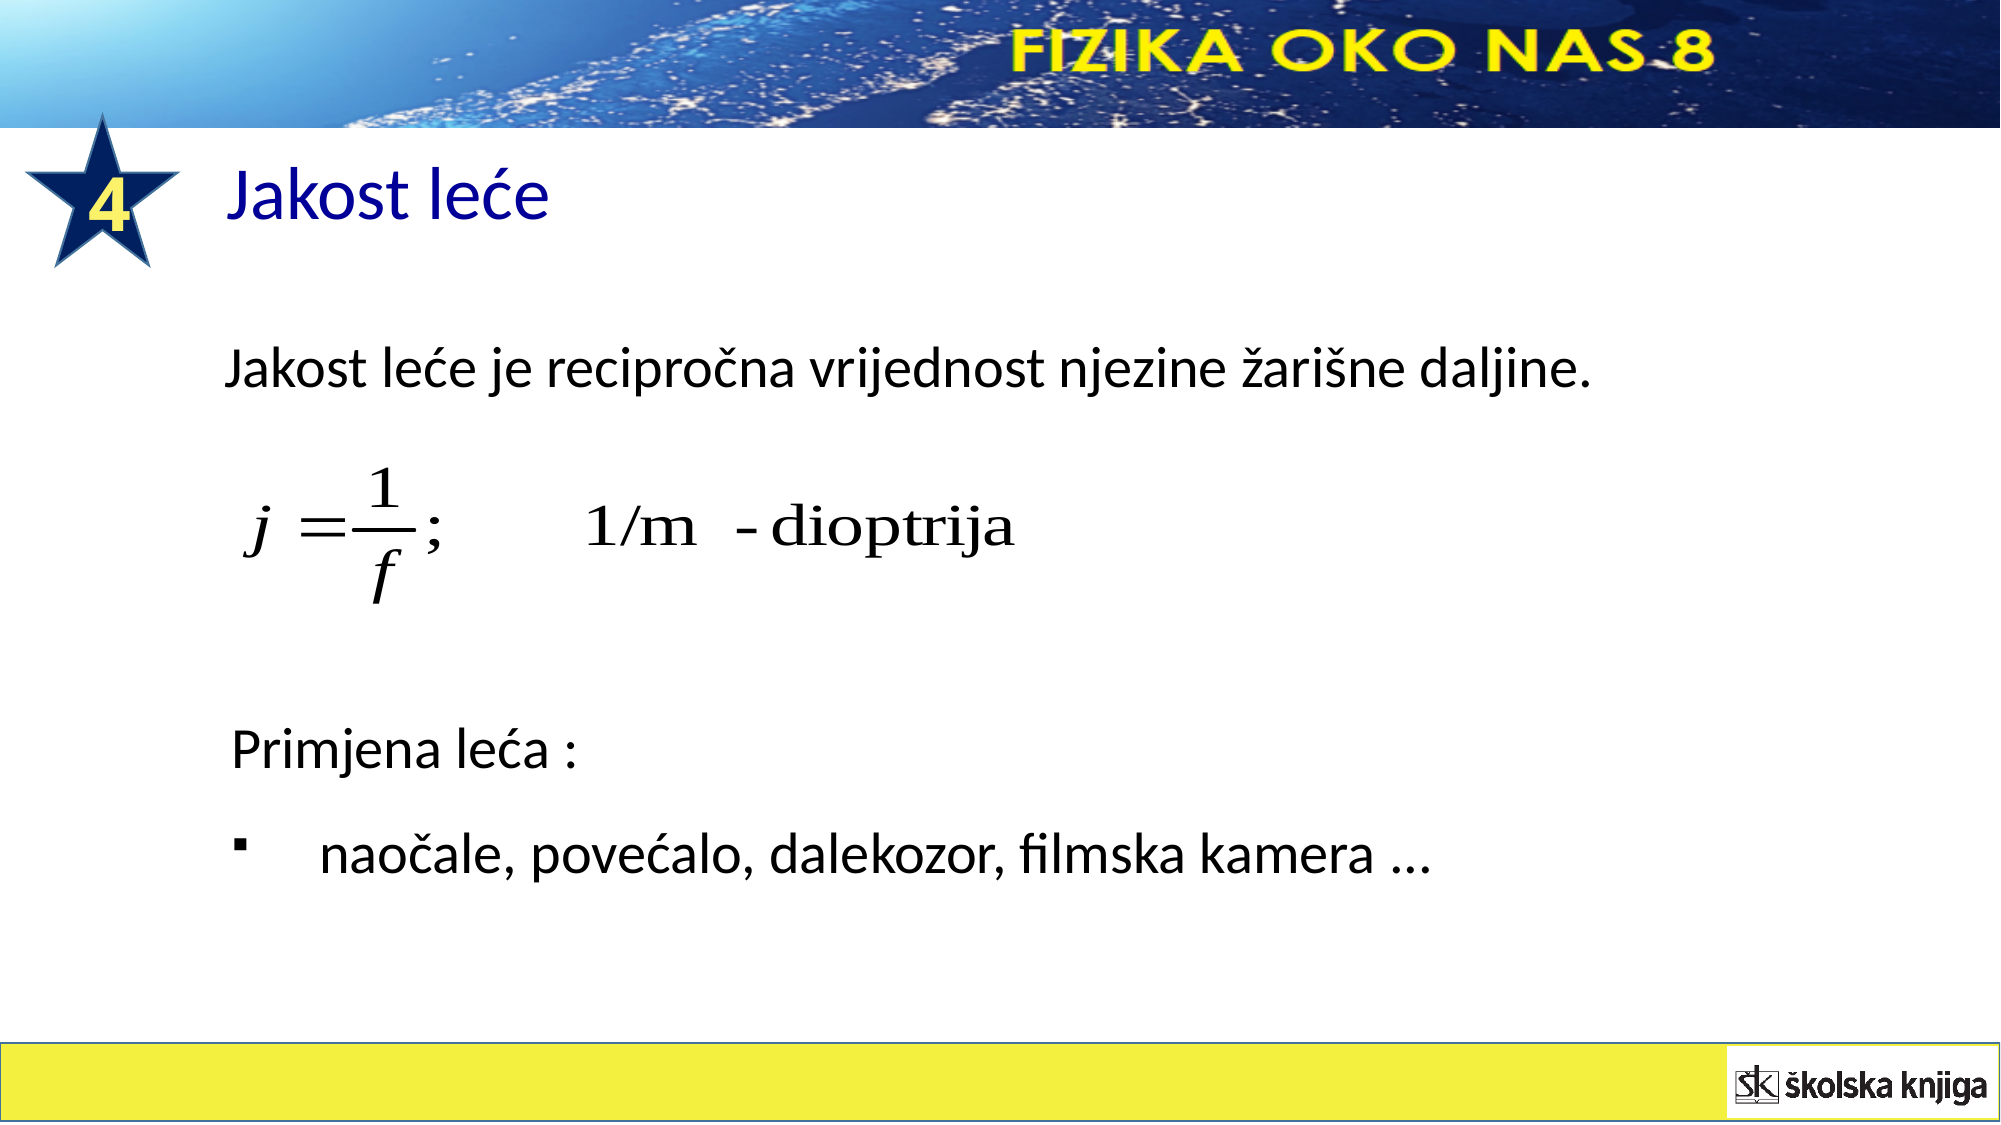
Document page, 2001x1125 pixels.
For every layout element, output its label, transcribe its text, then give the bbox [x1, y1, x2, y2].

picture [0, 0, 2000, 128]
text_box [225, 450, 1041, 615]
picture [1727, 1046, 1998, 1118]
text_box Jakost leće [211, 137, 567, 243]
text_box Primjena leća : naočale, povećalo, dalekozor, filmska kamera ... [216, 667, 1449, 893]
text_box 4 [24, 111, 181, 269]
text_box Jakost leće je recipročna vrijednost njezine žarišne daljine. [209, 286, 1872, 407]
